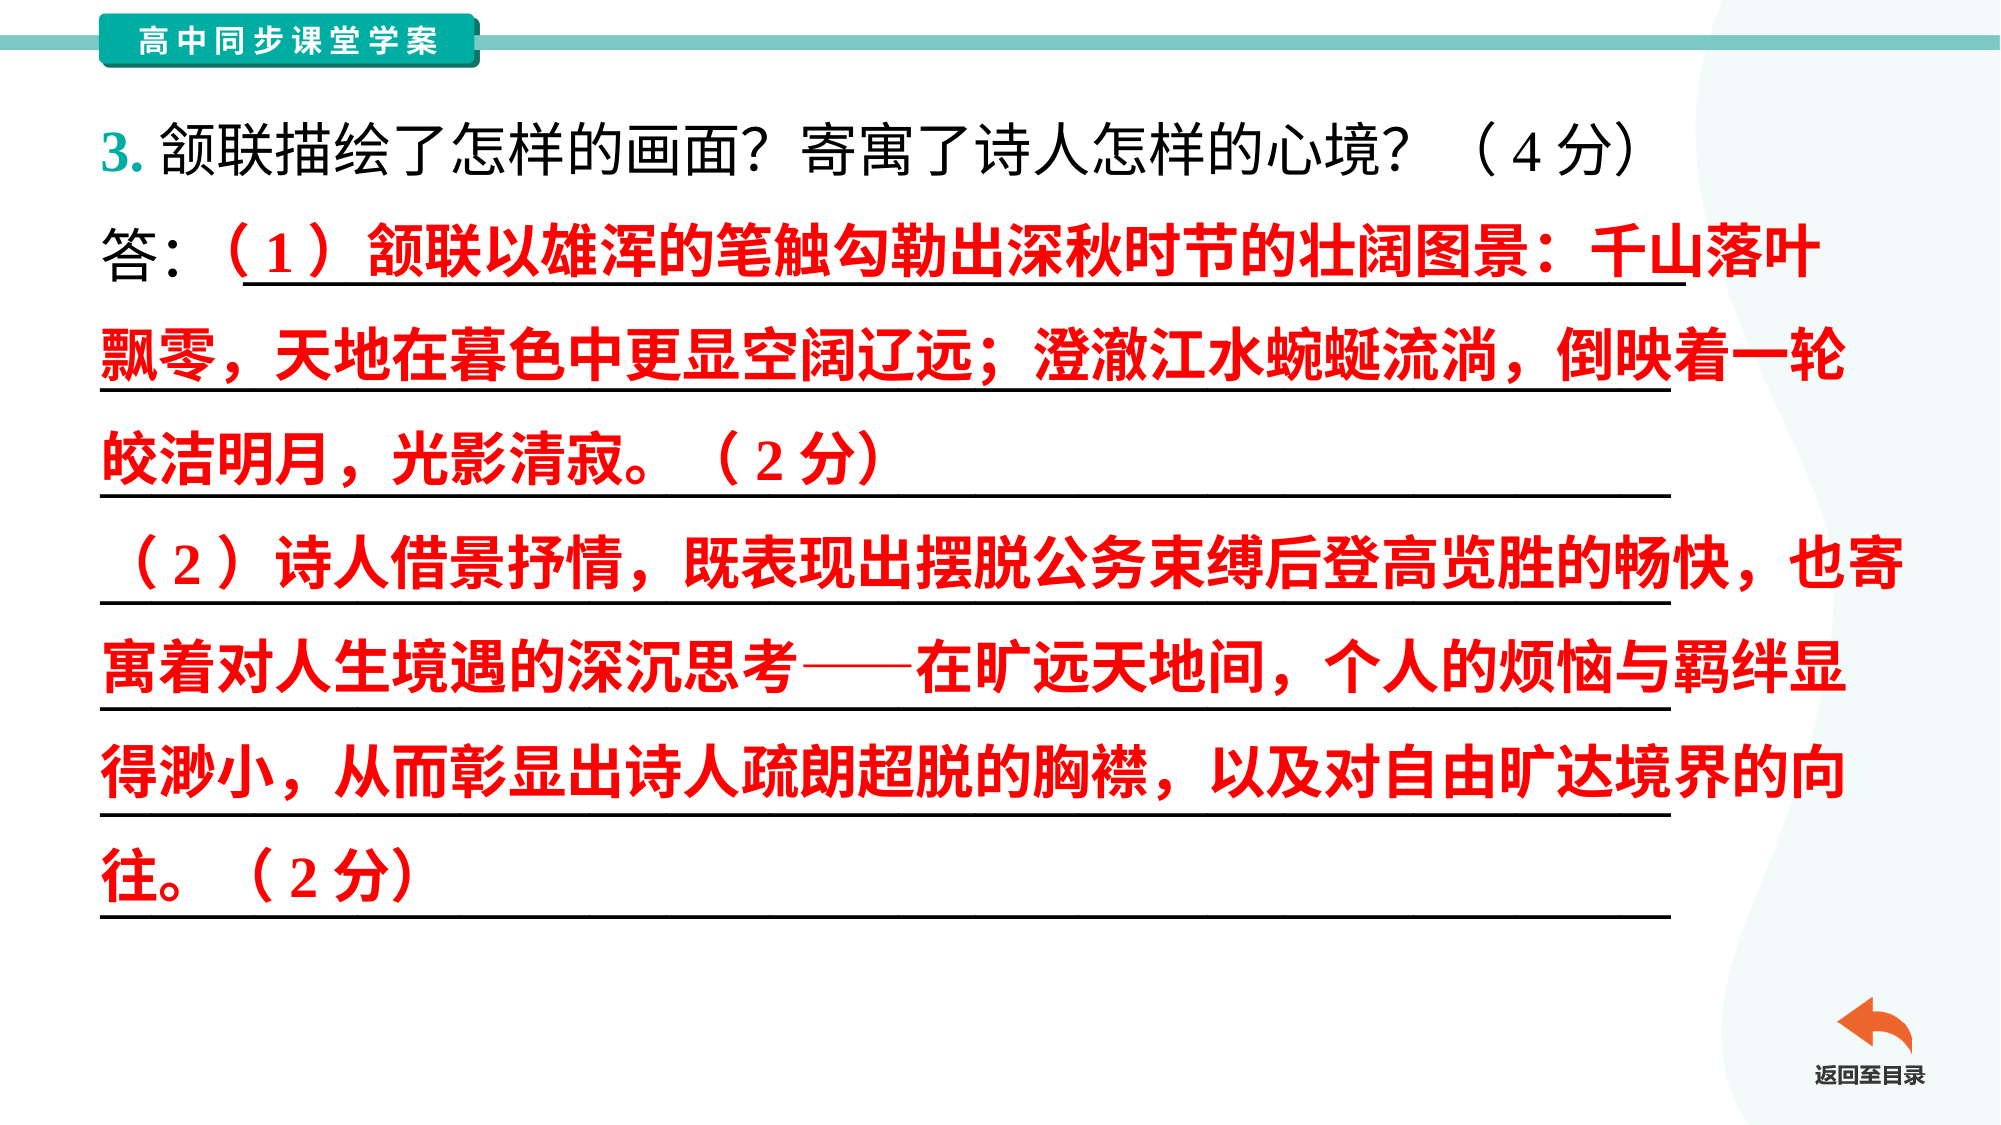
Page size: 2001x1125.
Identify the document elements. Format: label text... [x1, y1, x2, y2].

picture [0, 0, 2000, 1125]
text_box 3.颔联描绘了怎样的画面？寄寓了诗人怎样的心境？（4分） 答： ________________________________________________________ _____________________________________________________________ _____________________________________________________________ _____________________________________________________________ _____________________________________________________________ _____________________________________________________________ _____________________________________________________________ [100, 76, 1899, 179]
text_box 3.颔联描绘了怎样的画面？寄寓了诗人怎样的心境？（4分） 答： ________________________________________________________ _____________________________________________________________ _____________________________________________________________ _____________________________________________________________ _____________________________________________________________ _____________________________________________________________ _____________________________________________________________ [100, 897, 1899, 907]
text_box （1）颔联以雄浑的笔触勾勒出深秋时节的壮阔图景：千山落叶 飘零，天地在暮色中更显空阔辽远；澄澈江水蜿蜒流淌，倒映着一轮 皎洁明月，光影清寂。（2分） （2）诗人借景抒情，既表现出摆脱公务束缚后登高览胜的畅快，也寄 寓着对人生境遇的深沉思考——在旷远天地间，个人的烦恼与羁绊显 得渺小，从而彰显出诗人疏朗超脱的胸襟，以及对自由旷达境界的向 往。（2分） [100, 179, 1899, 897]
